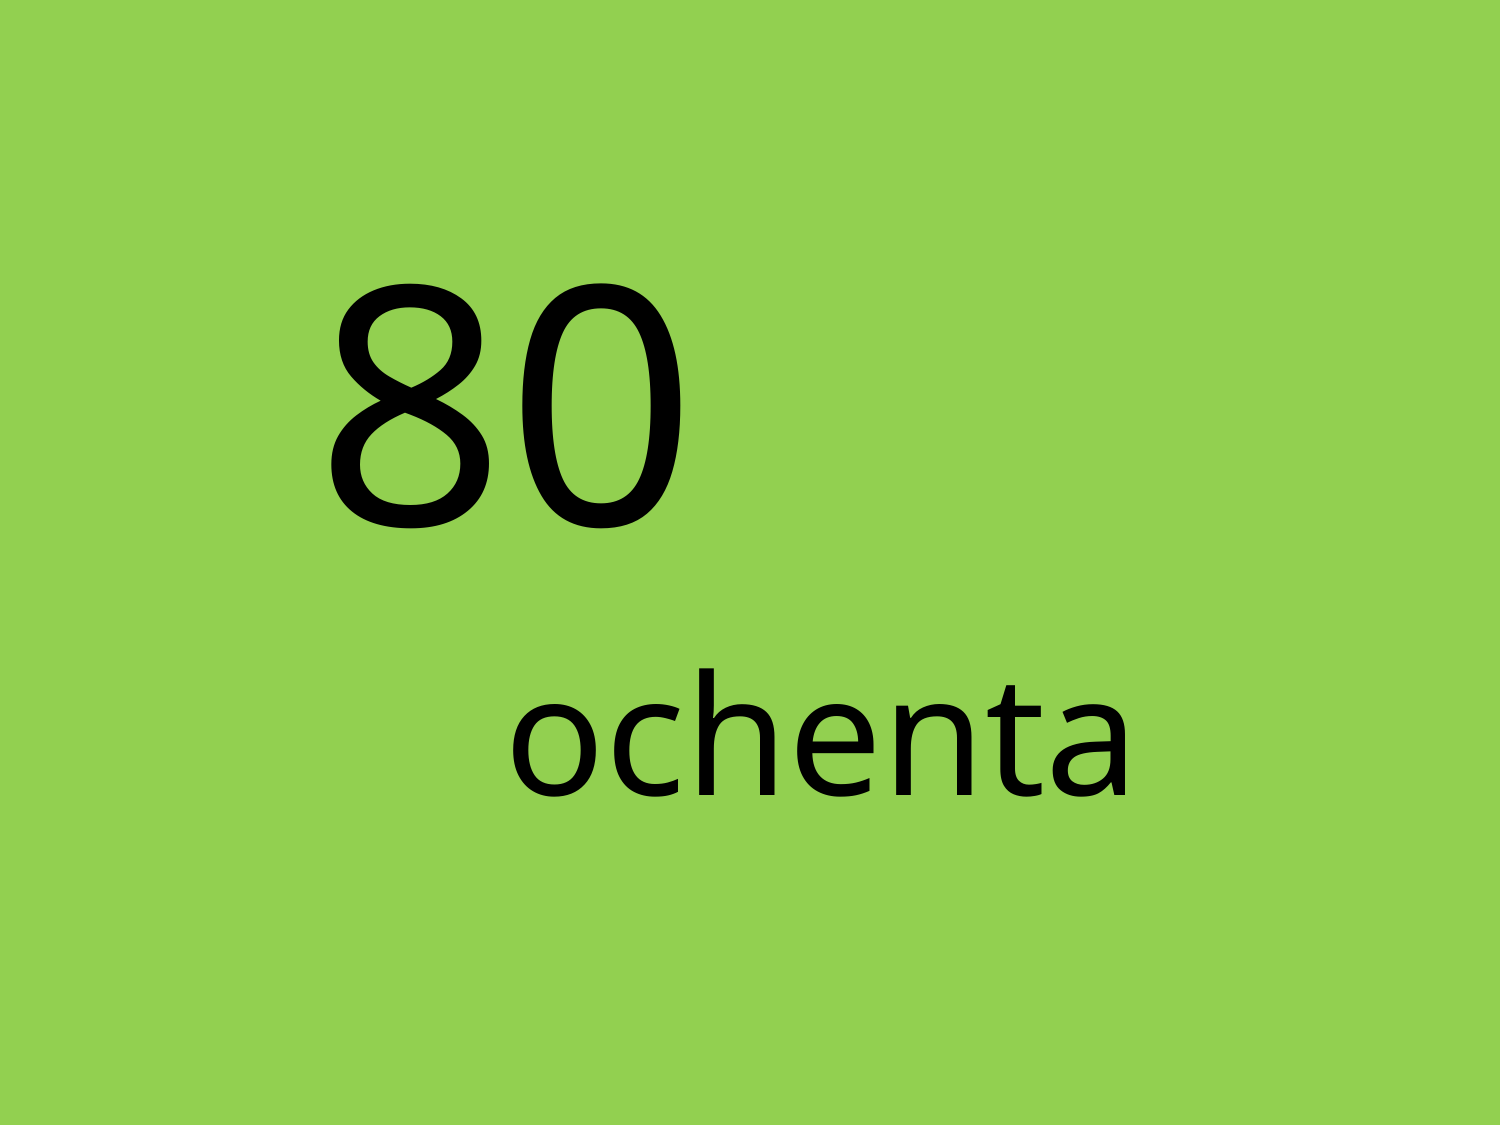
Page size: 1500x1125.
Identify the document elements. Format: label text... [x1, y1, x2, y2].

text_box ochenta [490, 621, 1270, 837]
text_box 80 [301, 184, 916, 600]
